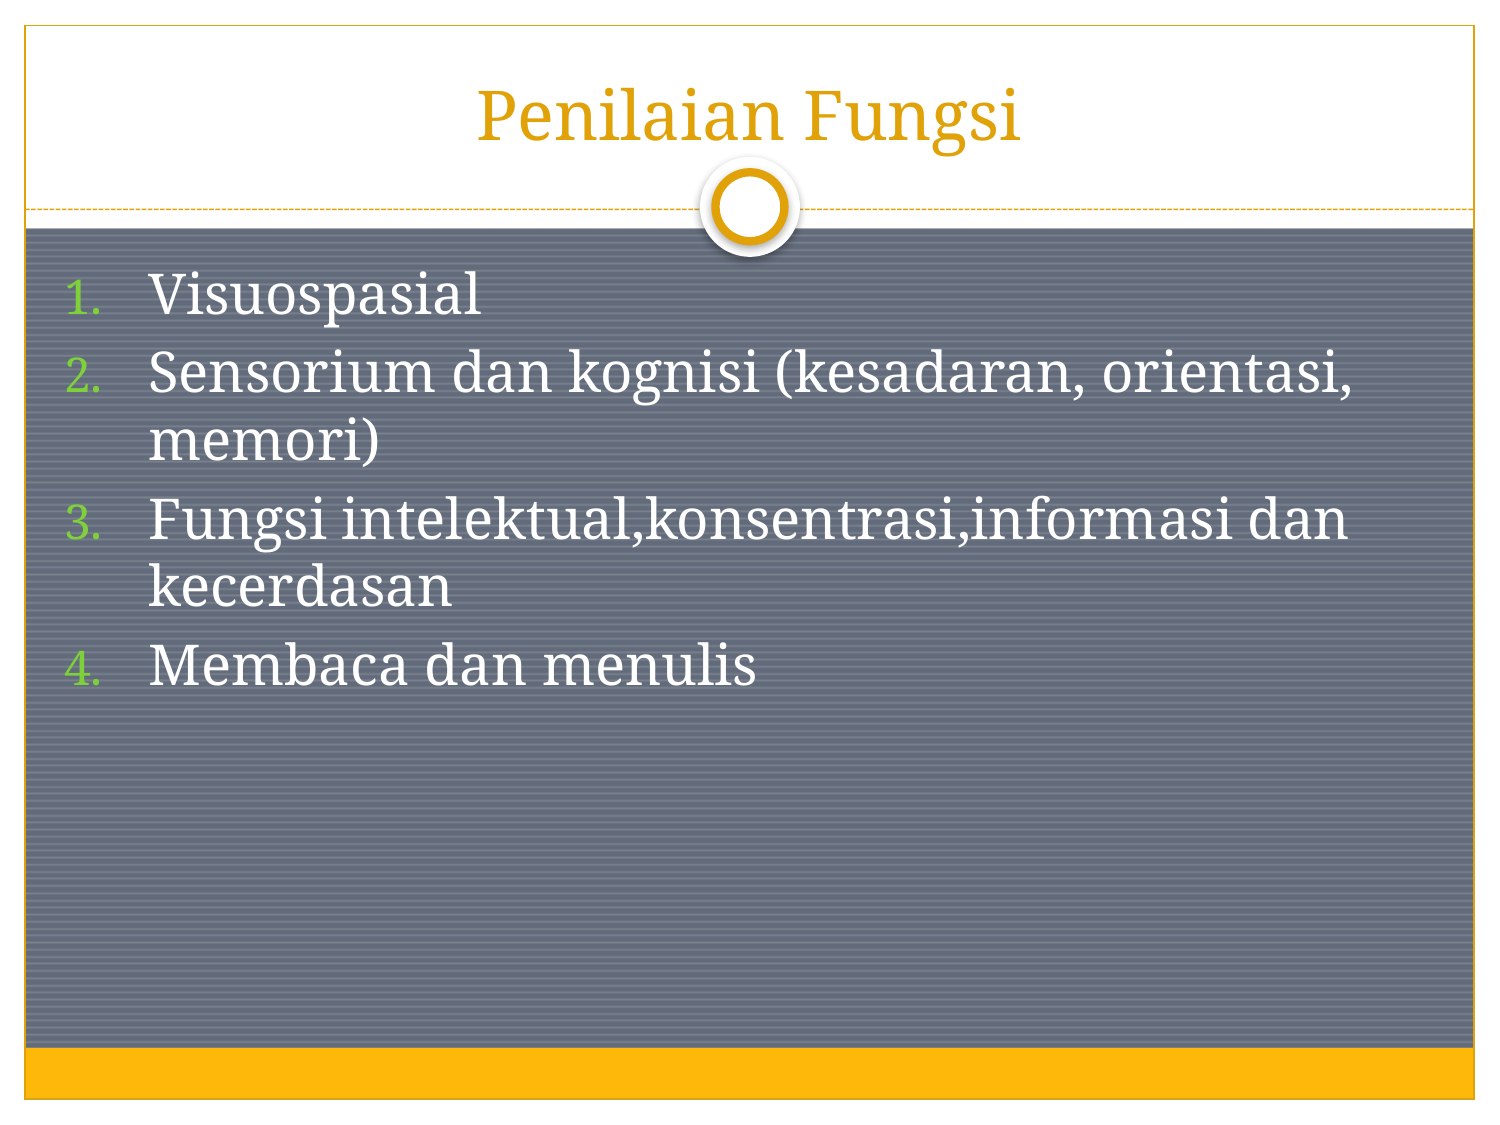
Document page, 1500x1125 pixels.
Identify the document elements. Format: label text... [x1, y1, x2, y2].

list Visuospasial Sensorium dan kognisi (kesadaran, orientasi, memori) Fungsi intelektual,konsentrasi,informasi dan kecerdasan Membaca dan menulis [49, 250, 1445, 1001]
title Penilaian Fungsi [49, 37, 1450, 162]
